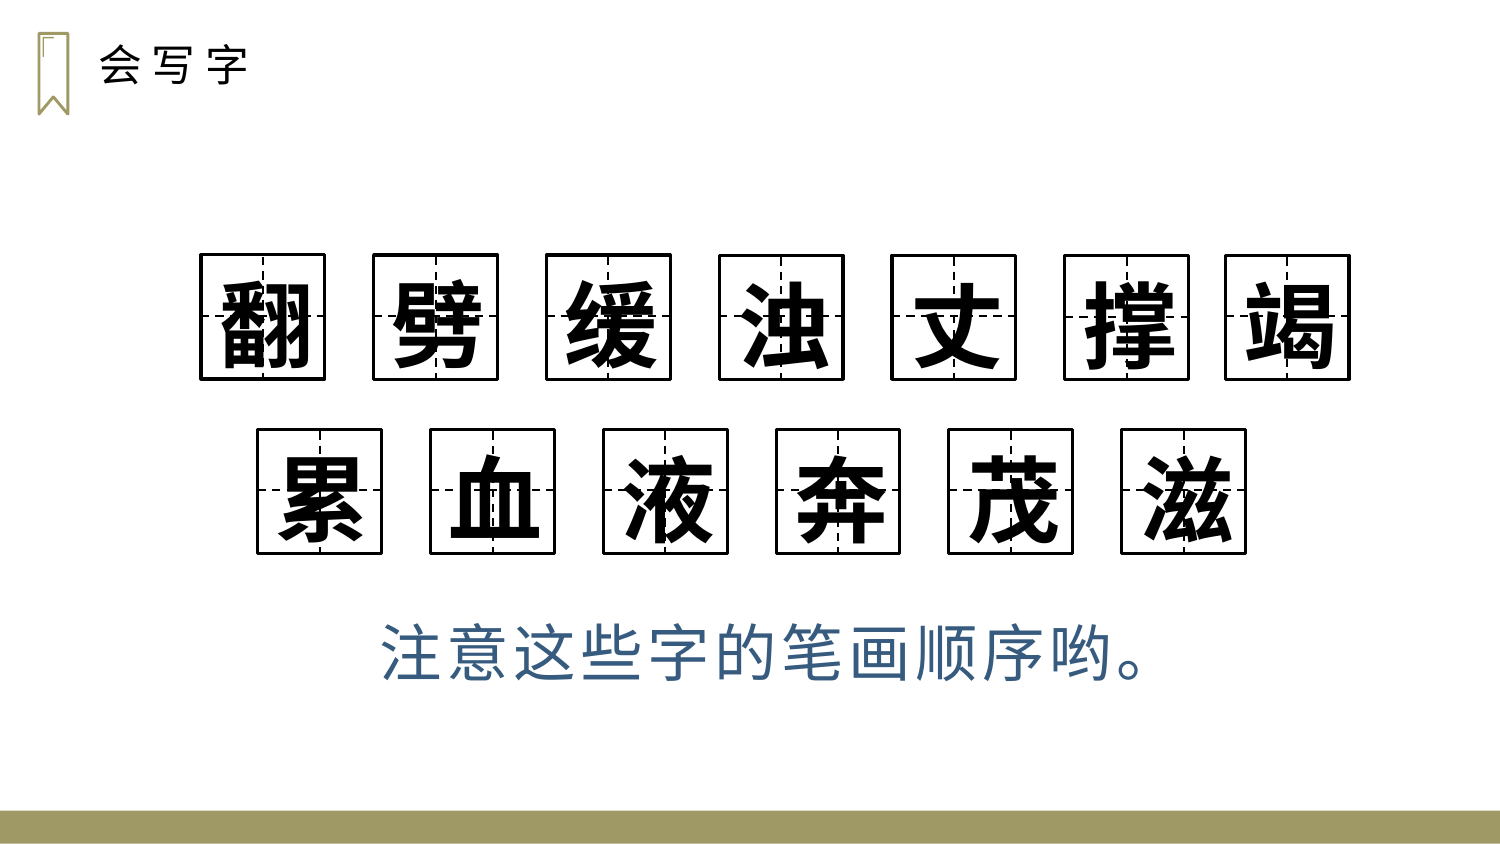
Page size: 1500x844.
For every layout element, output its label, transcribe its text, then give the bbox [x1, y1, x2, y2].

text_box 会 写 字 [86, 32, 261, 96]
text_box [373, 254, 498, 389]
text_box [776, 429, 900, 563]
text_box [719, 255, 843, 389]
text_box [546, 254, 671, 389]
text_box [603, 429, 728, 563]
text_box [1225, 255, 1349, 389]
text_box 注意这些字的笔画顺序哟。 [367, 585, 1173, 695]
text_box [1121, 429, 1246, 563]
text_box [948, 429, 1073, 563]
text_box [1064, 255, 1189, 389]
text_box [200, 254, 325, 389]
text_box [891, 255, 1016, 389]
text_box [257, 429, 382, 563]
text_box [430, 429, 555, 563]
